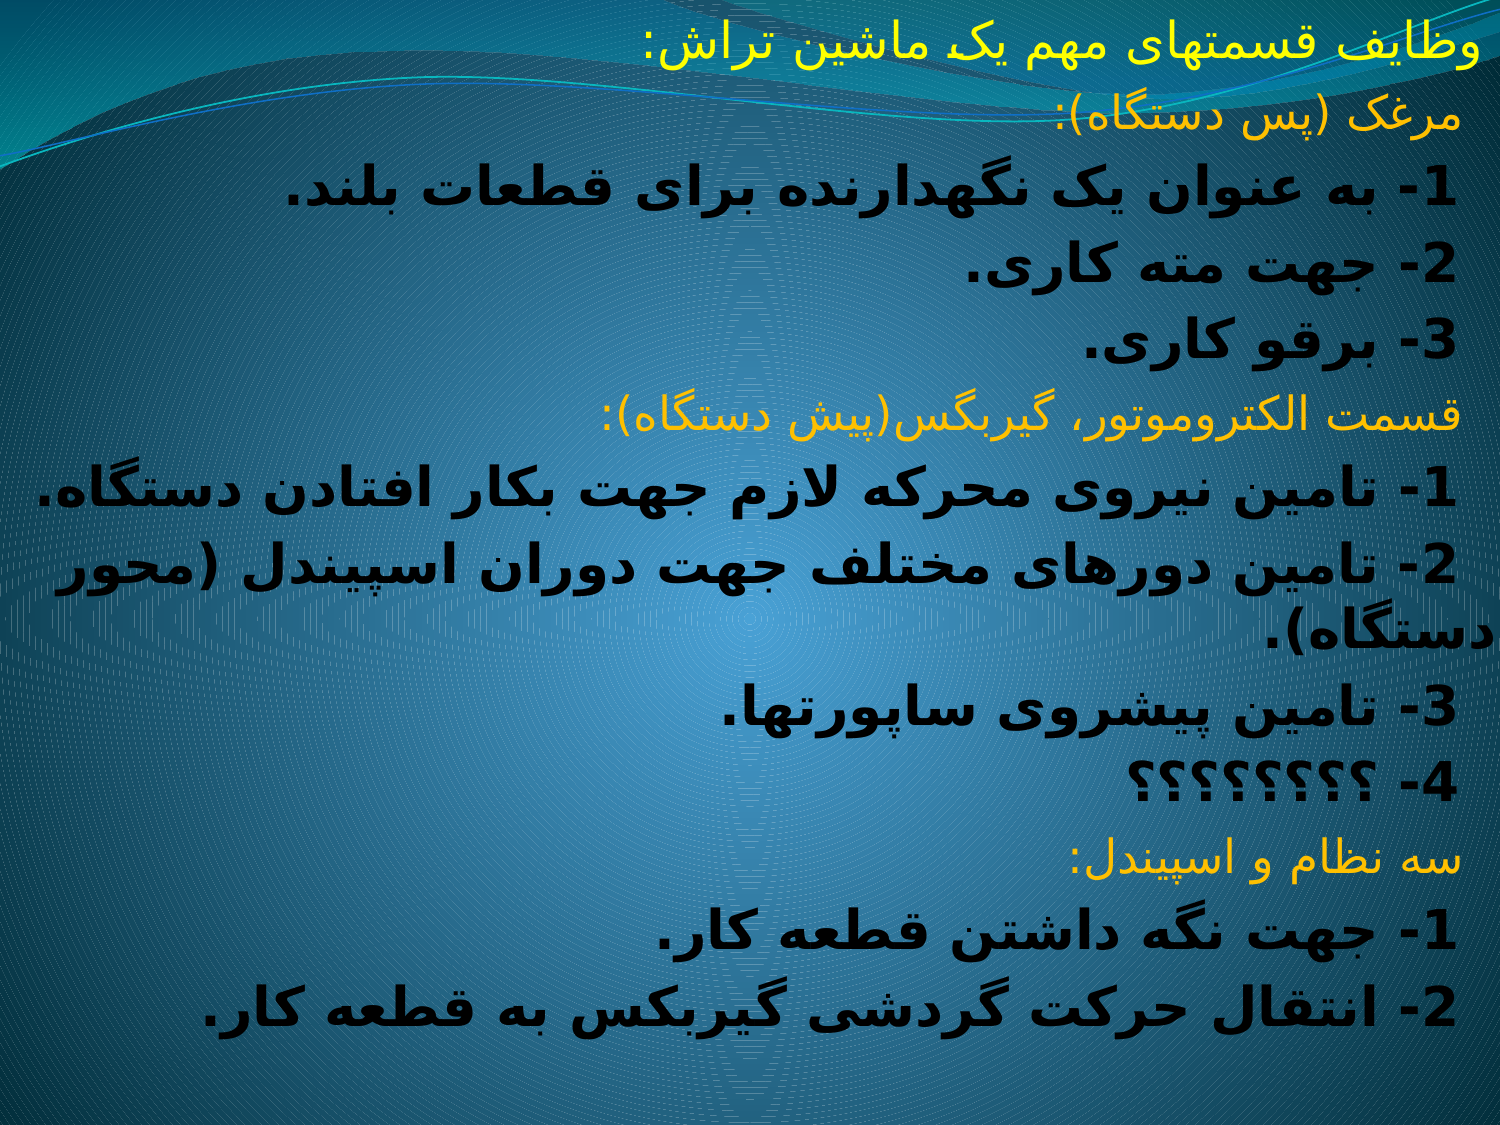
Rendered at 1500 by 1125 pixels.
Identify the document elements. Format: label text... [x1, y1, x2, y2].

subtitle وظایف قسمتهای مهم یک ماشین تراش: مرغک (پس دستگاه): 1- به عنوان یک نگهدارنده برای قطعات بلند. 2- جهت مته کاری. 3- برقو کاری. قسمت الکتروموتور، گیربگس(پیش دستگاه): 1- تامین نیروی محرکه لازم جهت بکار افتادن دستگاه. 2- تامین دورهای مختلف جهت دوران اسپیندل (محور دستگاه). 3- تامین پیشروی ساپورتها. 4- ؟؟؟؟؟؟؟؟ سه نظام و اسپیندل: 1- جهت نگه داشتن قطعه کار. 2- انتقال حرکت گردشی گیربکس به قطعه کار. [0, 0, 1500, 1125]
